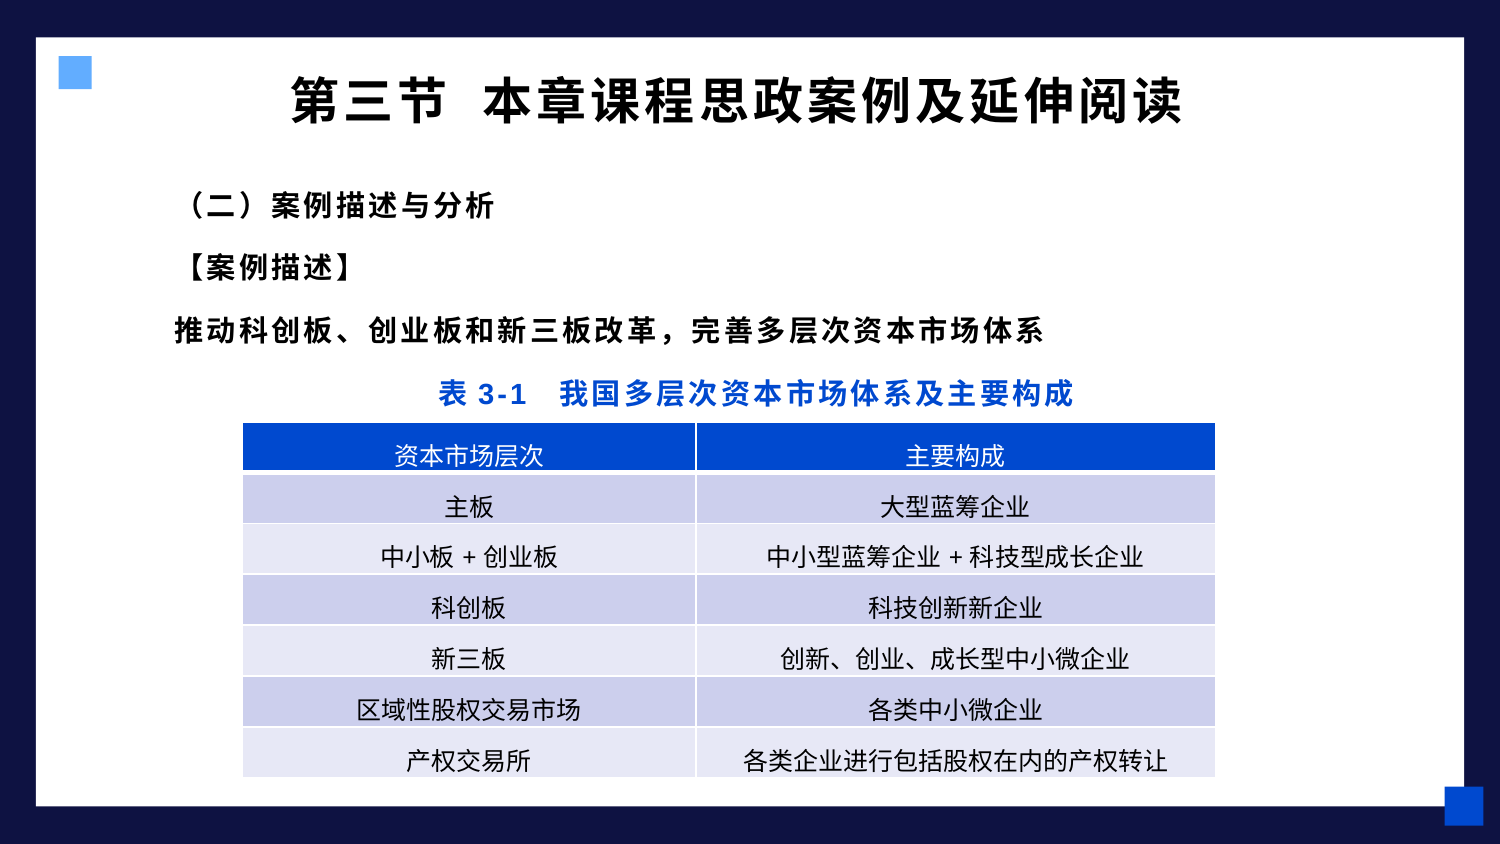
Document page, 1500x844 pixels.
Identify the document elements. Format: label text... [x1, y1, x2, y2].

table_cell 中小板+创业板 [243, 524, 695, 573]
title 第三节 本章课程思政案例及延伸阅读 [141, 48, 1327, 139]
table_cell 新三板 [243, 626, 695, 675]
list （二）案例描述与分析 【案例描述】 推动科创板、创业板和新三板改革，完善多层次资本市场体系 表3-1 我国多层次资本市场体系及主要构成 [157, 179, 1353, 605]
table_header 资本市场层次 [243, 423, 695, 470]
table_cell 各类中小微企业 [697, 677, 1215, 726]
table_cell 科创板 [243, 575, 695, 624]
table_cell 产权交易所 [243, 728, 695, 777]
table_cell 大型蓝筹企业 [697, 475, 1215, 523]
table_cell 各类企业进行包括股权在内的产权转让 [697, 728, 1215, 777]
table_cell 区域性股权交易市场 [243, 677, 695, 726]
table_cell 主板 [243, 475, 695, 523]
table_cell 科技创新新企业 [697, 575, 1215, 624]
table_cell 中小型蓝筹企业+科技型成长企业 [697, 524, 1215, 573]
table_header 主要构成 [697, 423, 1215, 470]
table_cell 创新、创业、成长型中小微企业 [697, 626, 1215, 675]
